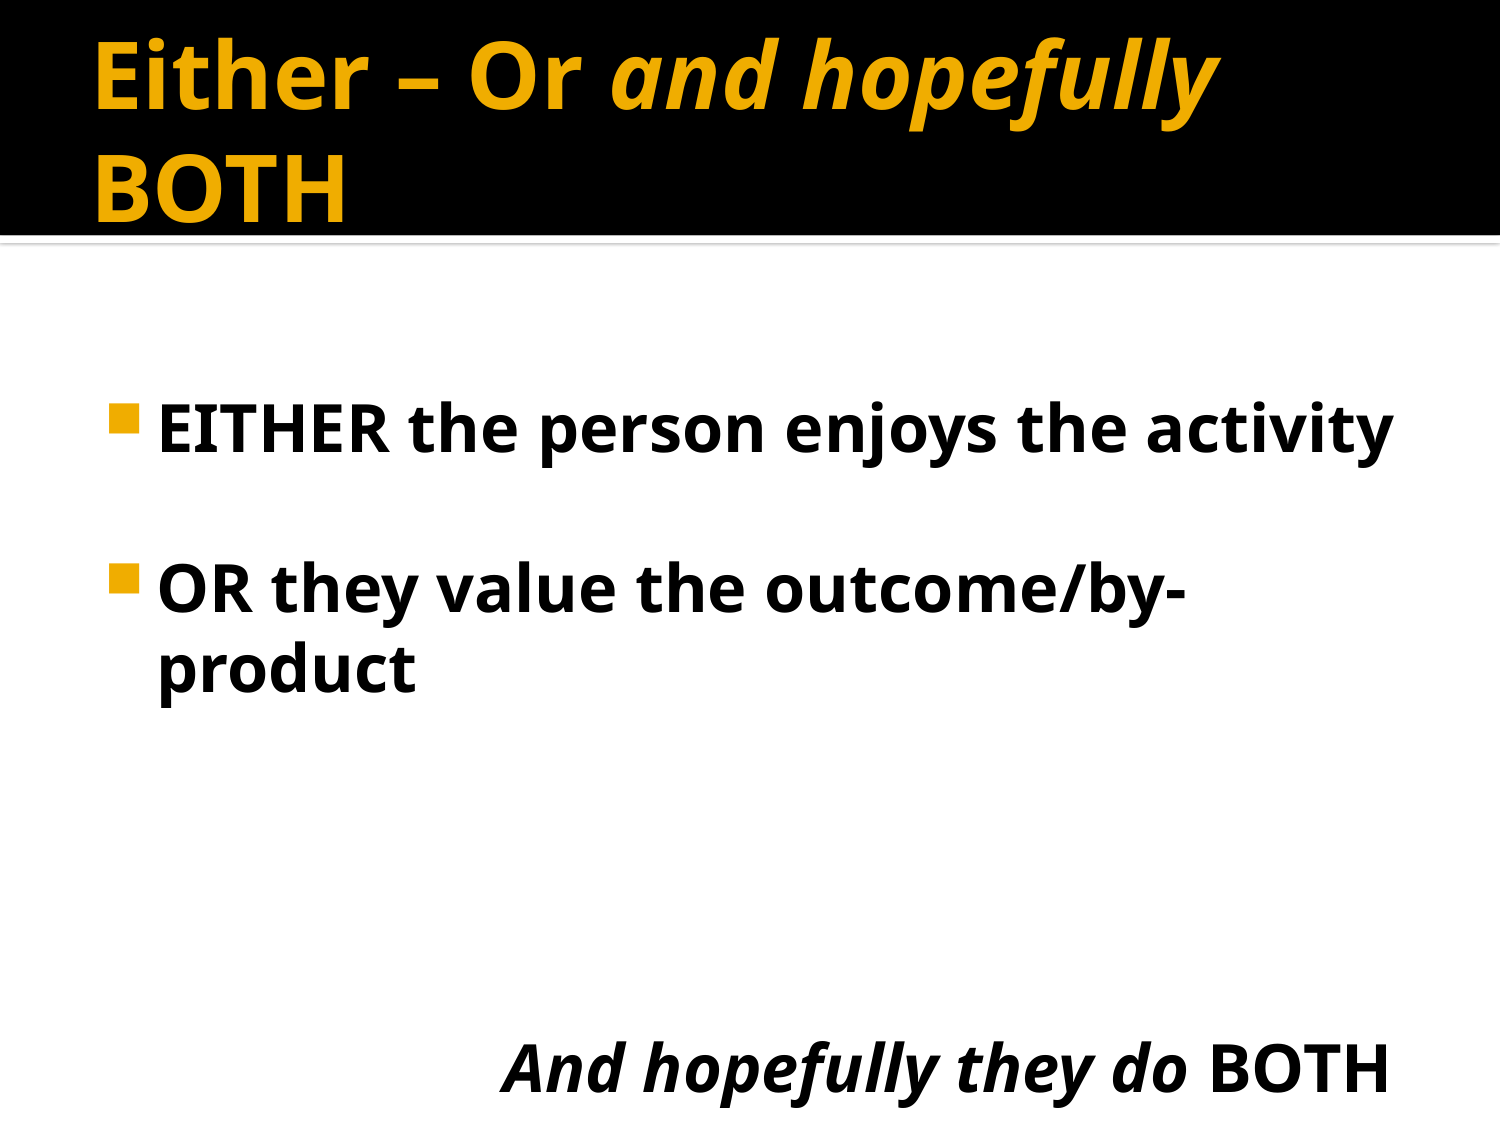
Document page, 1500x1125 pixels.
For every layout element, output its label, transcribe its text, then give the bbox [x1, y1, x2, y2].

list EITHER the person enjoys the activity OR they value the outcome/by-product And hopefully they do BOTH [75, 291, 1425, 1050]
title Either – Or and hopefully BOTH [75, 25, 1425, 231]
